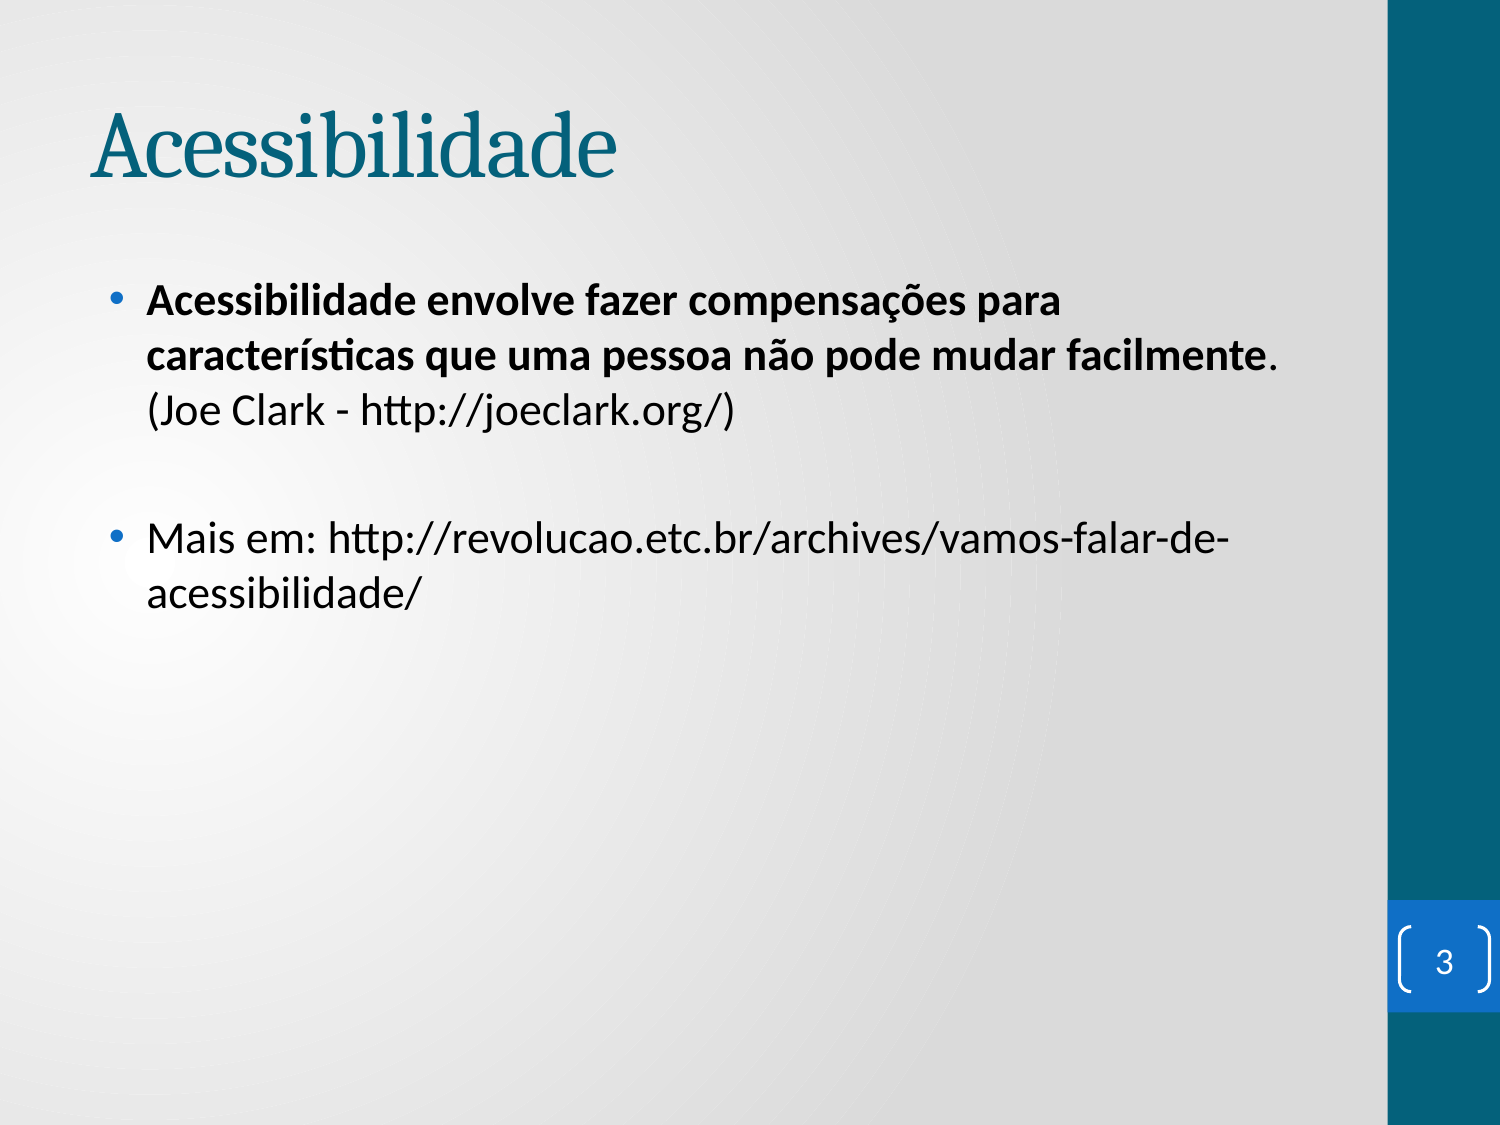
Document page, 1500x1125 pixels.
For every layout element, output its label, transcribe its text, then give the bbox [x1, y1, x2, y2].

slide_number 3 [1397, 925, 1492, 994]
title Acessibilidade [75, 45, 1325, 233]
list Acessibilidade envolve fazer compensações para características que uma pessoa não pode mudar facilmente. (Joe Clark - http://joeclark.org/) Mais em: http://revolucao.etc.br/archives/vamos-falar-de-acessibilidade/ [75, 262, 1325, 1050]
